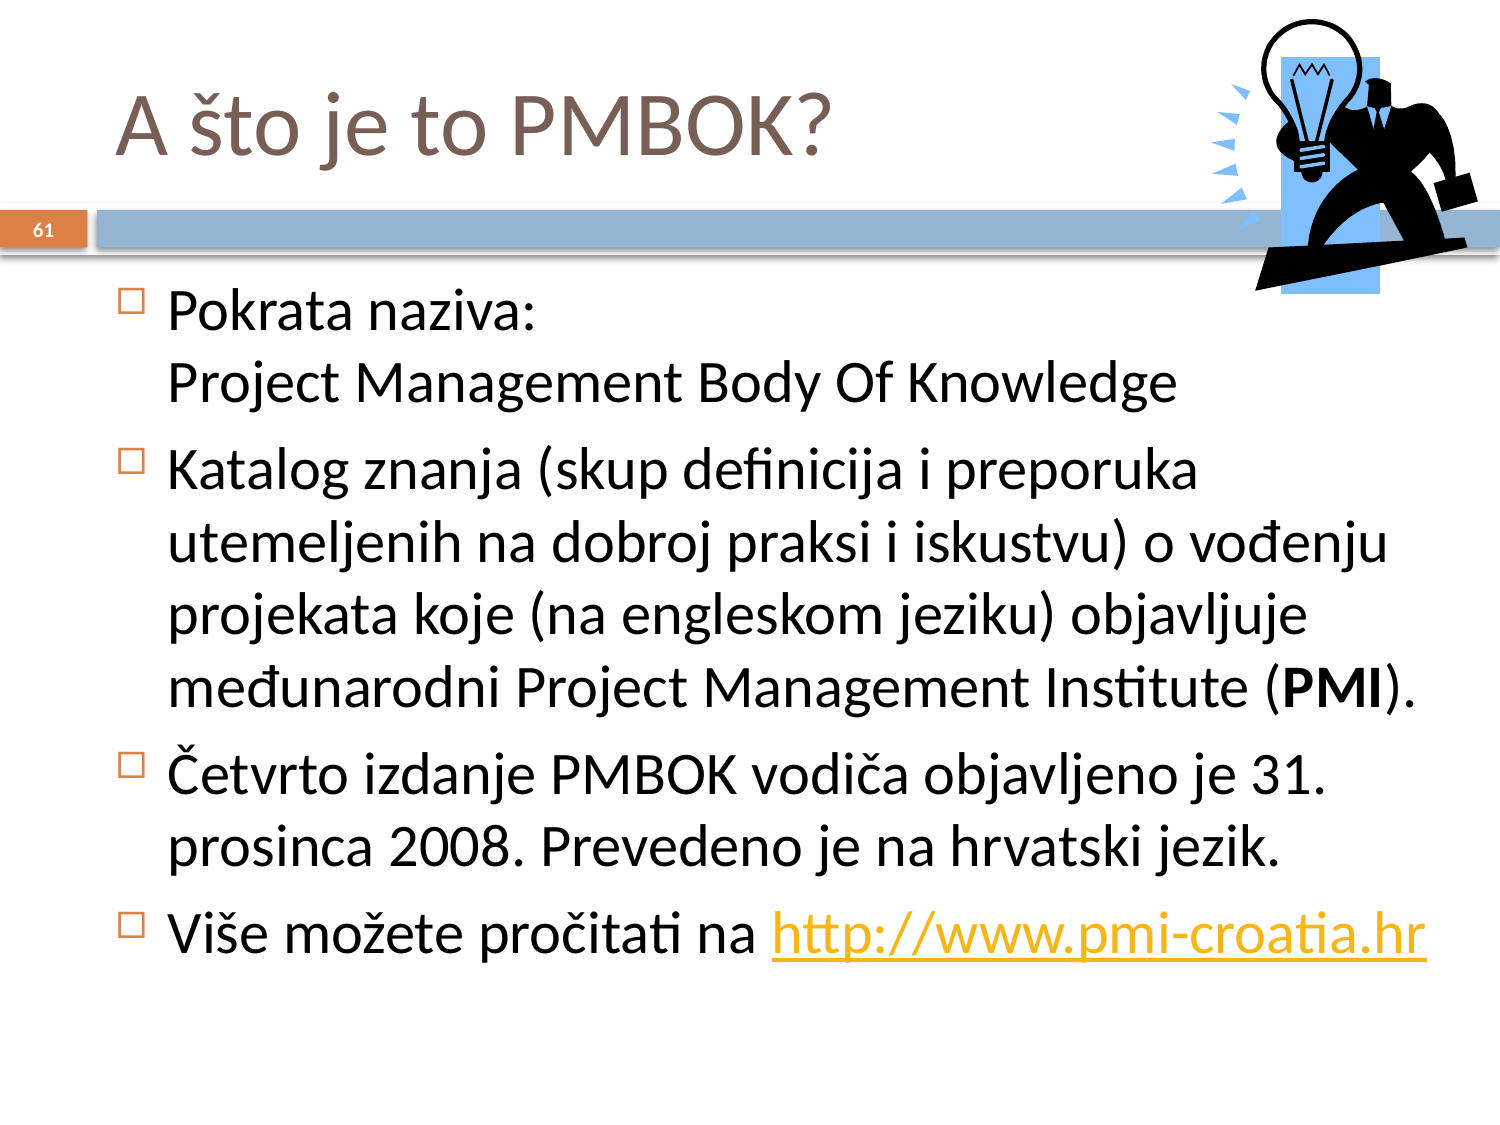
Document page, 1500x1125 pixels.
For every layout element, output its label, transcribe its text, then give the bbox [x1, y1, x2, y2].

slide_number 61 [0, 208, 88, 249]
list Pokrata naziva: Project Management Body Of Knowledge Katalog znanja (skup definicija i preporuka utemeljenih na dobroj praksi i iskustvu) o vođenju projekata koje (na engleskom jeziku) objavljuje međunarodni Project Management Institute (PMI). Četvrto izdanje PMBOK vodiča objavljeno je 31. prosinca 2008. Prevedeno je na hrvatski jezik. Više možete pročitati na http://www.pmi-croatia.hr [100, 262, 1460, 1001]
picture [1210, 18, 1479, 295]
title A što je to PMBOK? [100, 37, 1204, 201]
